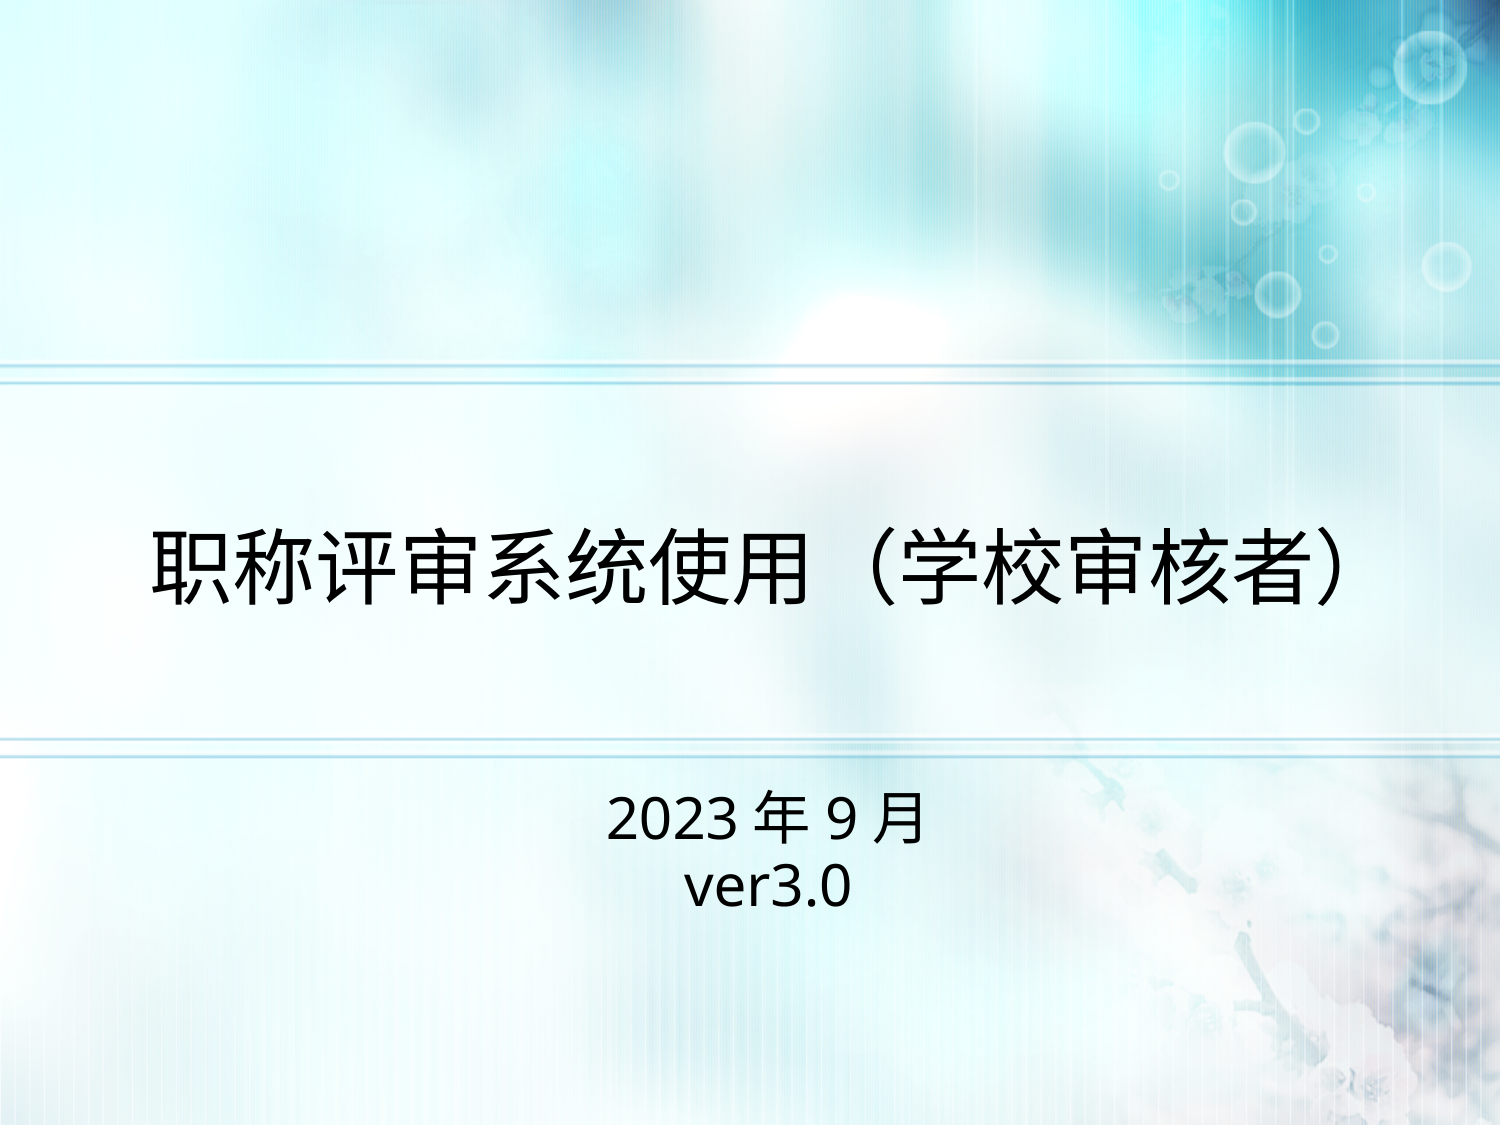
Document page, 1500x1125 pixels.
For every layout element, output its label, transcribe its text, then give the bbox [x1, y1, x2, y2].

subtitle 2023年9月 ver3.0 [243, 786, 1294, 941]
picture [0, 0, 1500, 1125]
title 职称评审系统使用（学校审核者） [112, 444, 1436, 686]
